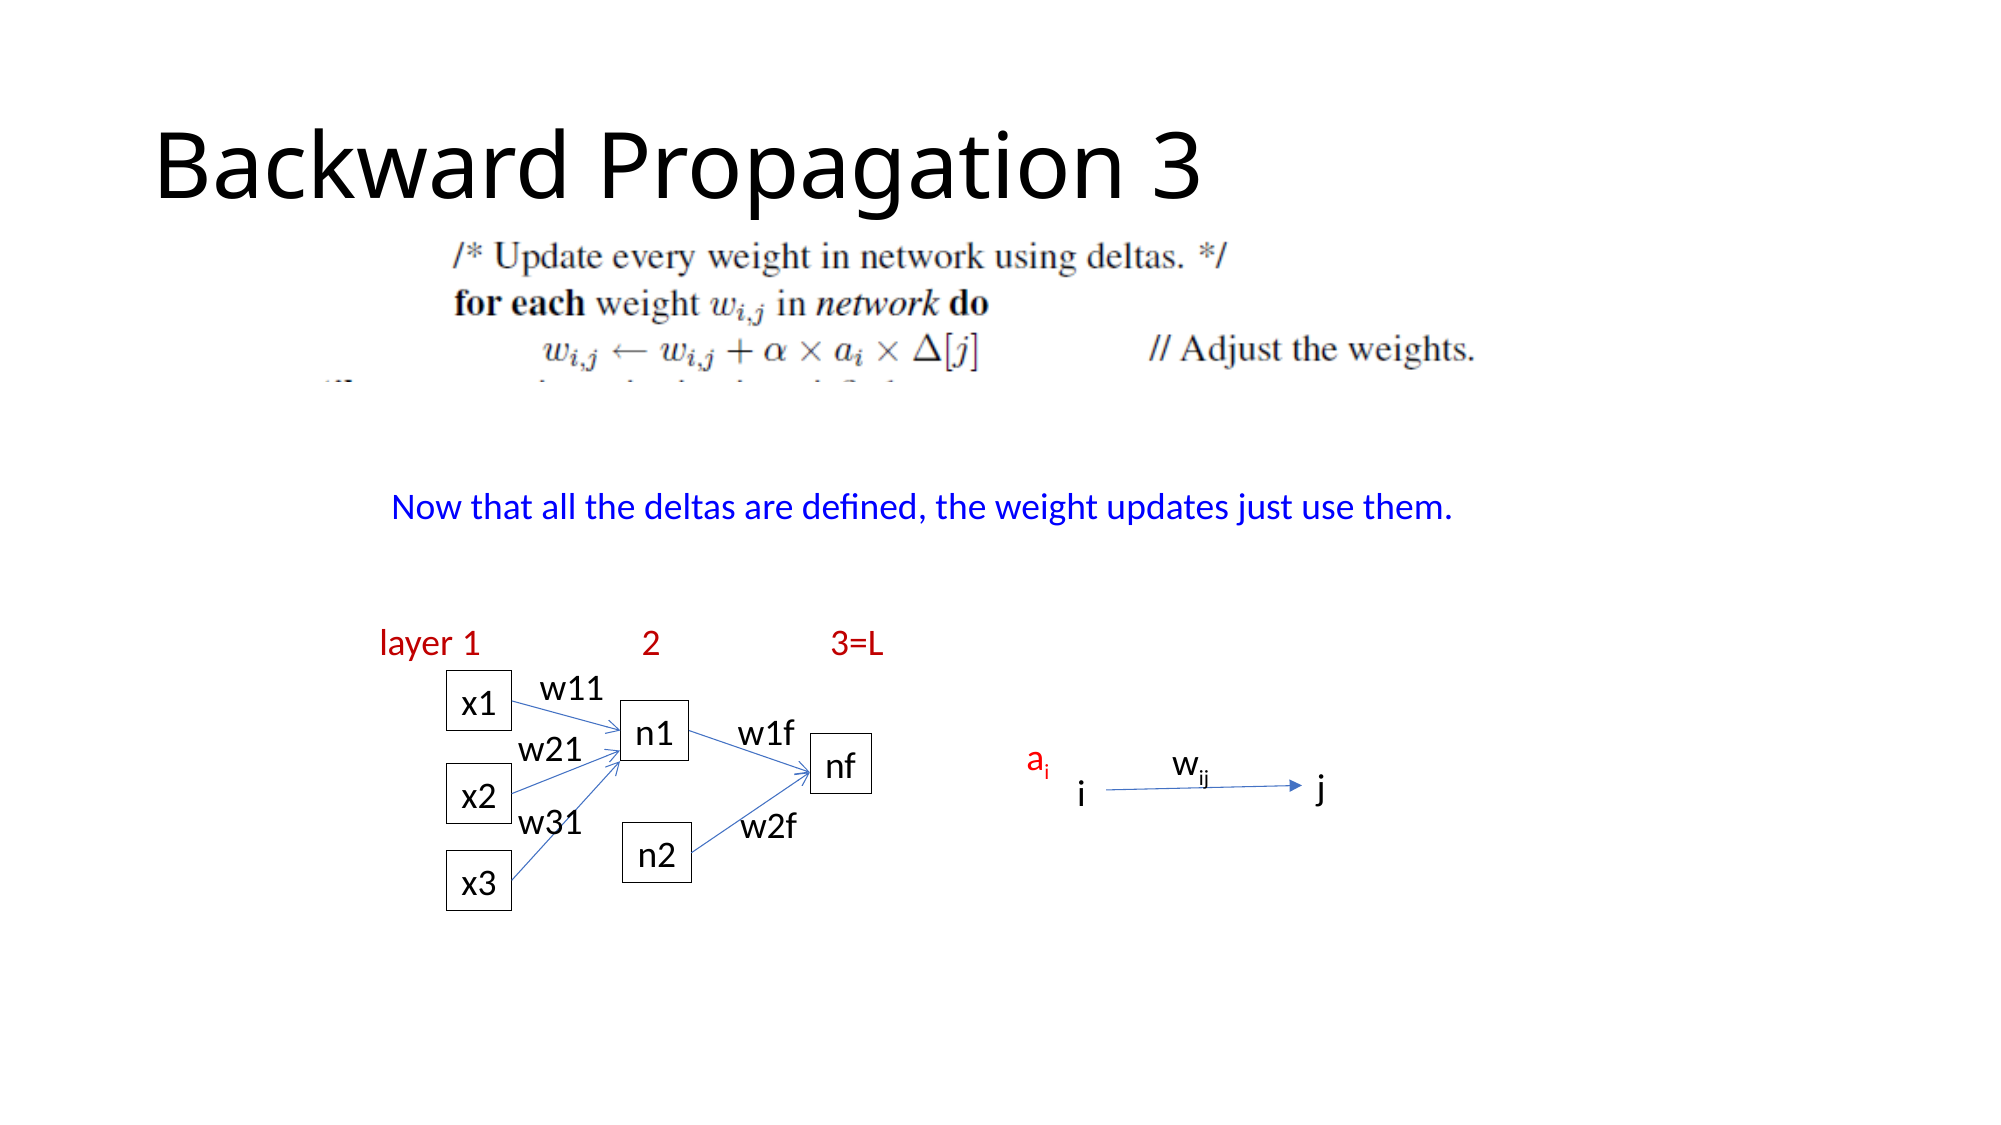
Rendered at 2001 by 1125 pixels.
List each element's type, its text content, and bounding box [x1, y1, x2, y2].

text_box x2 [446, 763, 512, 824]
text_box n1 [620, 700, 689, 761]
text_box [512, 795, 620, 881]
text_box Now that all the deltas are defined, the weight updates just use them. [376, 474, 1470, 535]
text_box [689, 730, 810, 773]
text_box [691, 772, 810, 854]
text_box w21 [503, 716, 598, 776]
text_box x1 [446, 671, 512, 731]
text_box n2 [622, 822, 692, 883]
text_box layer 1 2 3=L [364, 610, 900, 671]
text_box ai [1011, 725, 1092, 792]
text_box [1106, 785, 1302, 790]
text_box x3 [446, 850, 512, 911]
text_box wij [1157, 790, 1287, 797]
text_box w1f [723, 700, 810, 730]
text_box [512, 701, 620, 731]
text_box w31 [503, 789, 512, 850]
text_box nf [810, 733, 872, 794]
picture [249, 237, 1725, 382]
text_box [512, 750, 620, 795]
title Backward Propagation 3 [137, 59, 1863, 278]
text_box w11 [524, 655, 620, 701]
text_box j [1301, 755, 1341, 816]
text_box wij [1157, 730, 1287, 785]
text_box i [1062, 761, 1150, 821]
